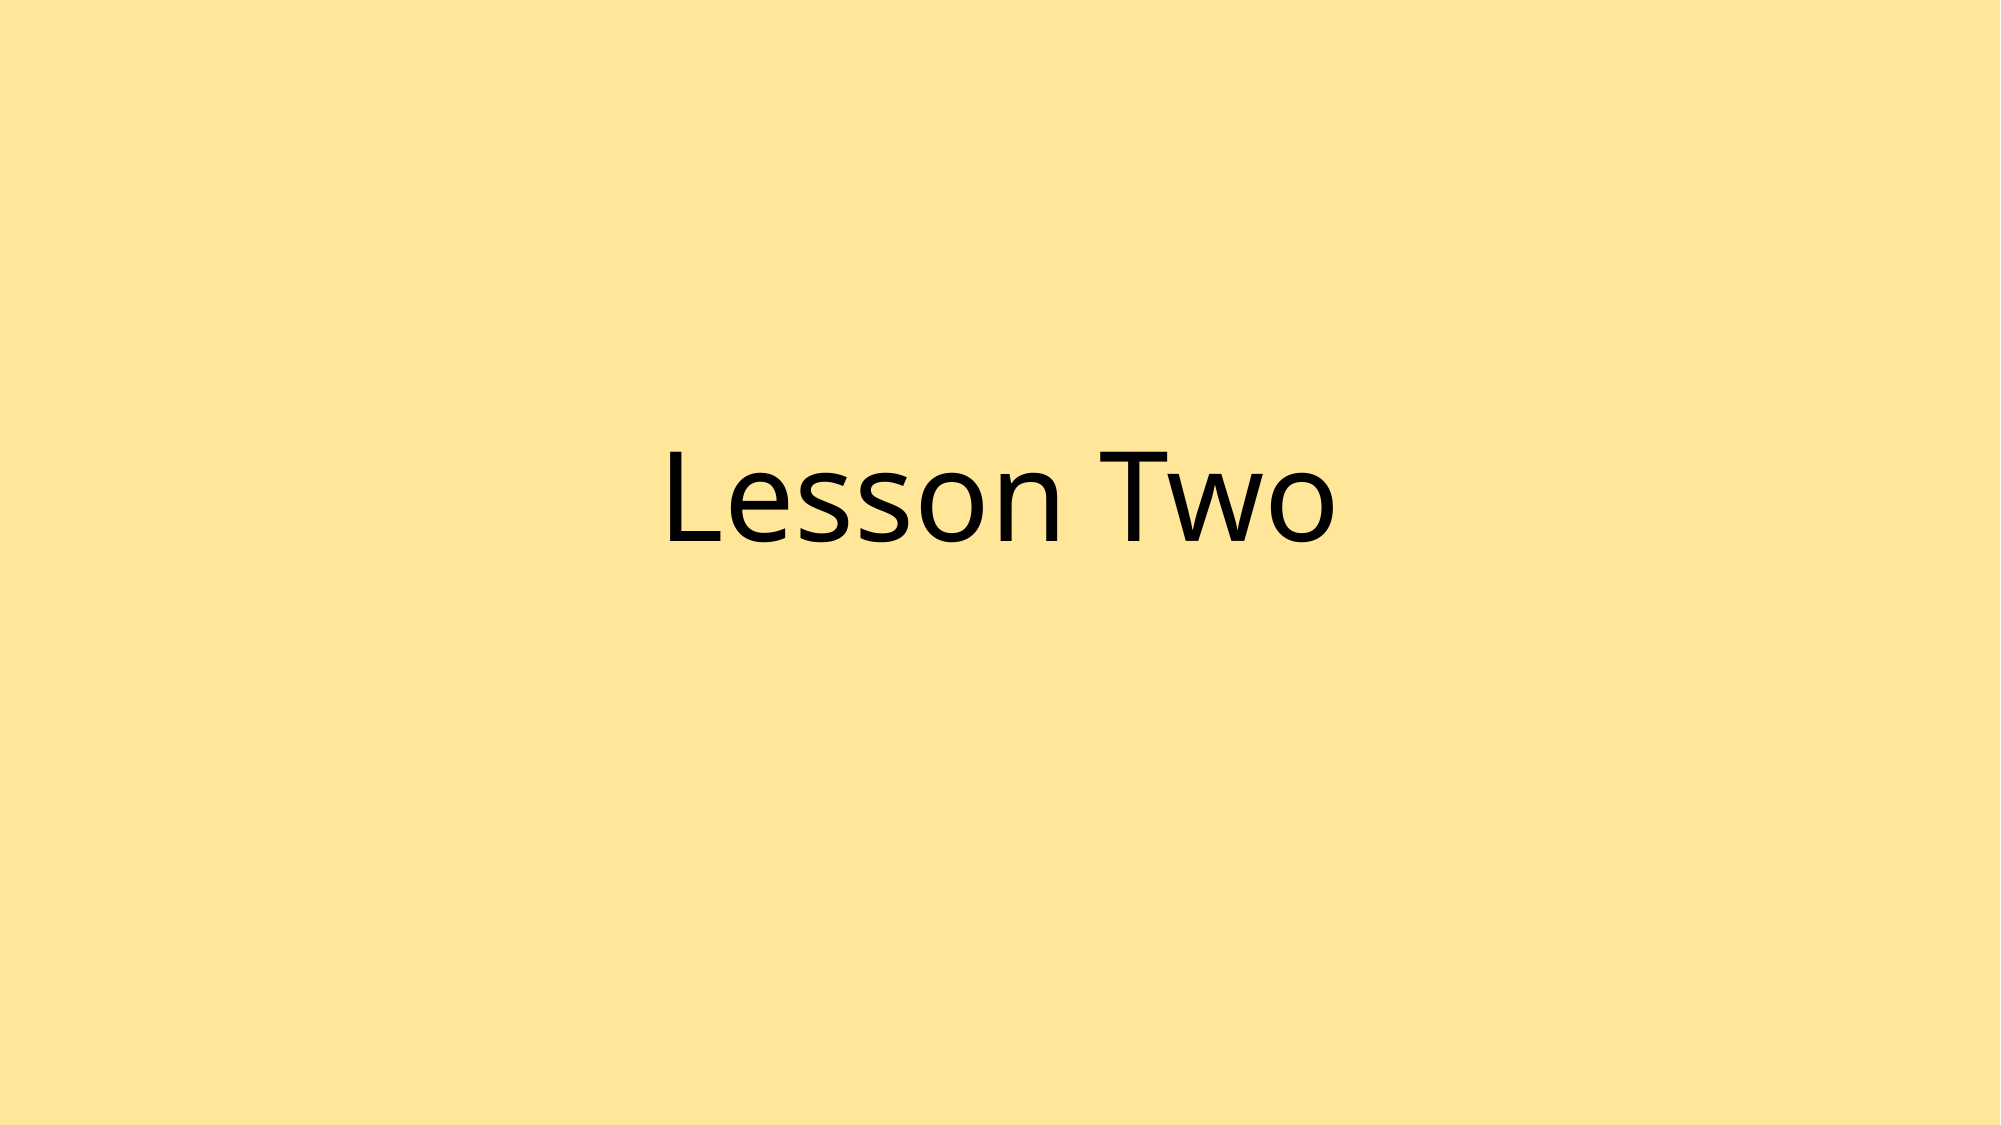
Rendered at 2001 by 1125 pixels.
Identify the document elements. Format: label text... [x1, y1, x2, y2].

title Lesson Two [249, 184, 1750, 576]
